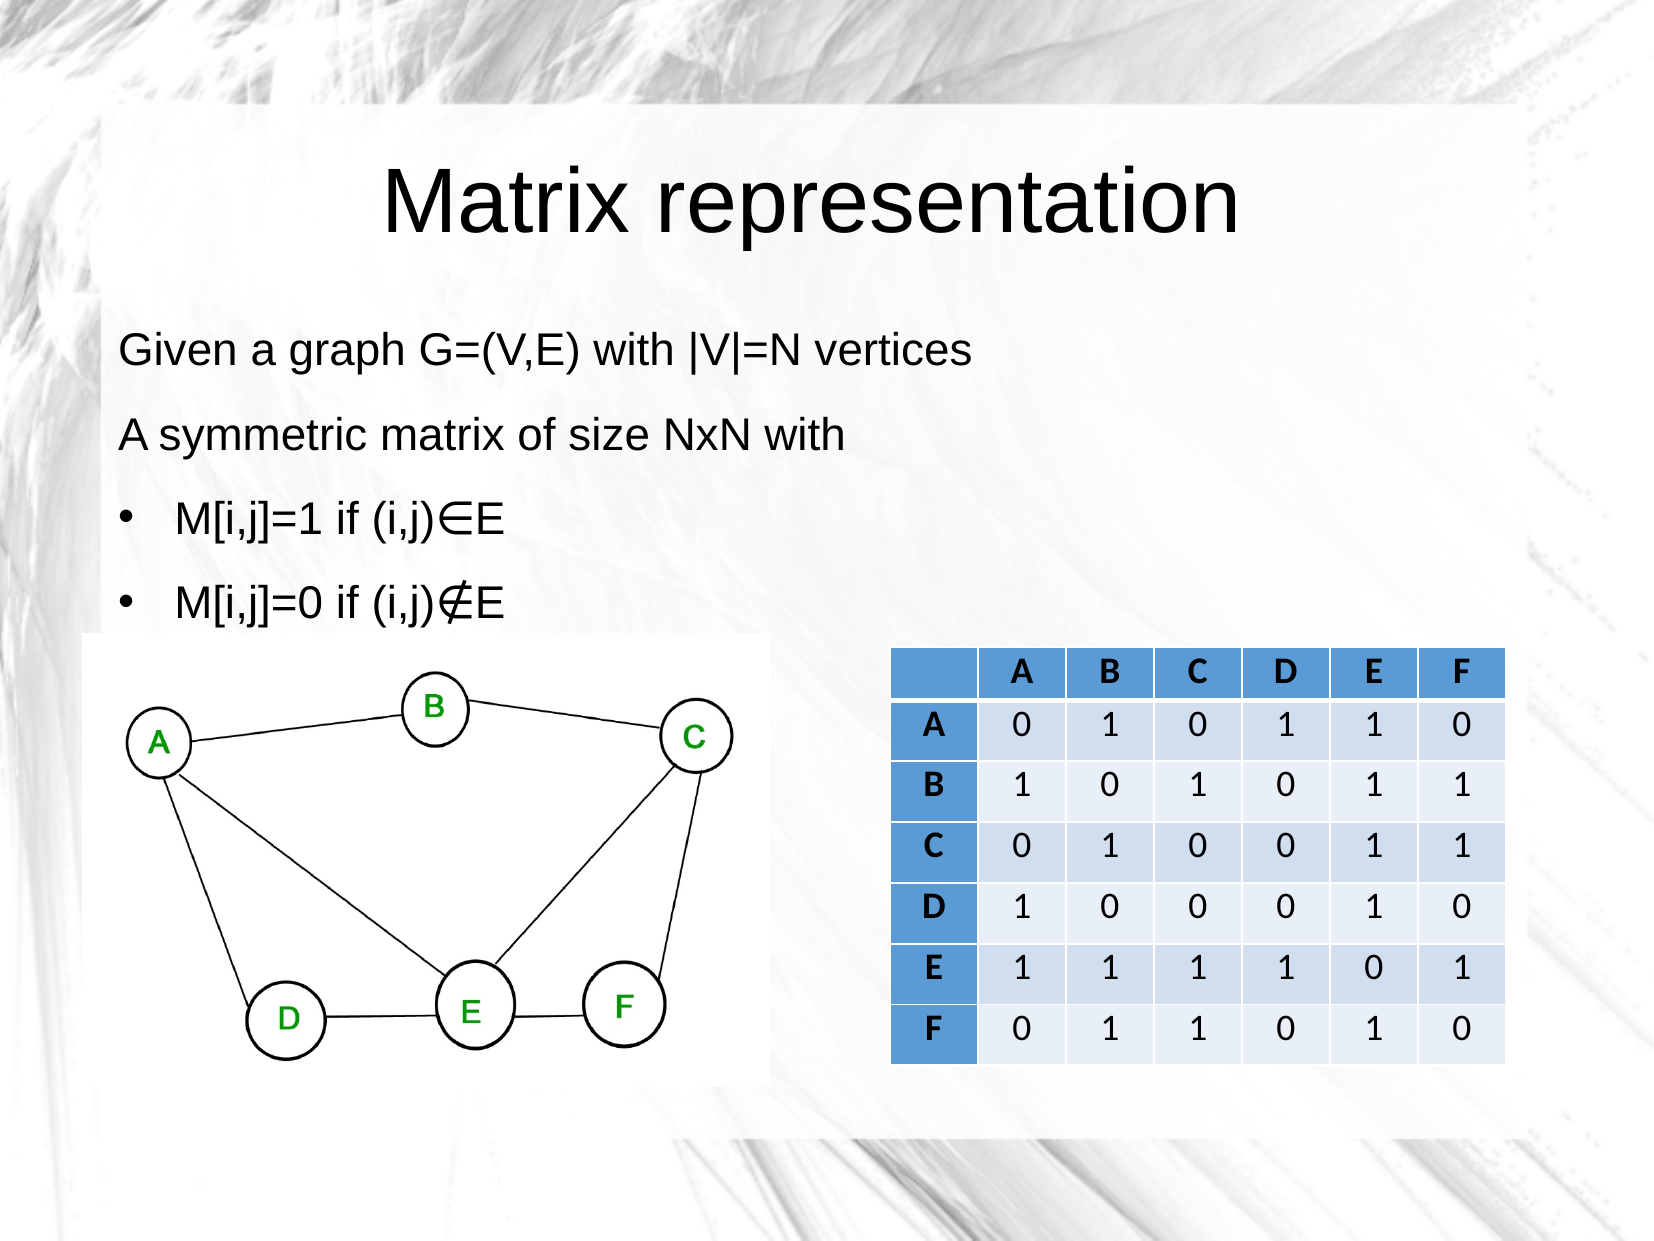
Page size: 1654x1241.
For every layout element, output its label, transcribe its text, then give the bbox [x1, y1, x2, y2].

table_cell 1 [1067, 945, 1153, 1004]
title Matrix representation [118, 112, 1506, 281]
table_cell 0 [979, 1005, 1065, 1064]
table_cell 0 [1419, 1005, 1505, 1064]
table_cell 1 [1155, 945, 1241, 1004]
table_cell 1 [1243, 703, 1329, 760]
table_cell B [891, 762, 977, 821]
table_cell 1 [1067, 703, 1153, 760]
table_cell 1 [1331, 1005, 1417, 1064]
table_cell 1 [1067, 823, 1153, 882]
table_header C [1155, 648, 1241, 698]
table_cell 1 [1331, 823, 1417, 882]
table_cell D [891, 884, 977, 943]
table_cell 1 [1331, 703, 1417, 760]
table_cell C [891, 823, 977, 882]
table_cell F [891, 1005, 977, 1064]
table_cell 0 [1243, 1005, 1329, 1064]
list Given a graph G=(V,E) with |V|=N vertices A symmetric matrix of size NxN with M[i,j]=1 if (i,j)∈E M[i,j]=0 if (i,j)∉E [118, 319, 1571, 1102]
picture [0, 0, 1654, 1241]
table_cell 1 [1243, 945, 1329, 1004]
table_cell 0 [1331, 945, 1417, 1004]
table_cell E [891, 945, 977, 1004]
table_header D [1243, 648, 1329, 698]
table_cell 0 [979, 703, 1065, 760]
table_cell 0 [1155, 884, 1241, 943]
table_cell 0 [1243, 762, 1329, 821]
table_cell 1 [1155, 762, 1241, 821]
table_header A [979, 648, 1065, 698]
table_cell 0 [1155, 823, 1241, 882]
table_cell 1 [979, 762, 1065, 821]
table_header [891, 648, 977, 698]
table_cell 0 [1155, 703, 1241, 760]
table_cell 1 [1419, 945, 1505, 1004]
table_cell 1 [1331, 884, 1417, 943]
table_header E [1331, 648, 1417, 698]
table_header F [1419, 648, 1505, 698]
table_cell A [891, 703, 977, 760]
table_cell 1 [979, 945, 1065, 1004]
table_cell 1 [1155, 1005, 1241, 1064]
table_cell 1 [1331, 762, 1417, 821]
table_cell 1 [1067, 1005, 1153, 1064]
table_cell 0 [1067, 884, 1153, 943]
table_cell 0 [1243, 823, 1329, 882]
table_cell 1 [1419, 823, 1505, 882]
table_cell 0 [1243, 884, 1329, 943]
table_header B [1067, 648, 1153, 698]
table_cell 0 [979, 823, 1065, 882]
table_cell 0 [1419, 703, 1505, 760]
table_cell 1 [1419, 762, 1505, 821]
table_cell 0 [1419, 884, 1505, 943]
table_cell 1 [979, 884, 1065, 943]
table_cell 0 [1067, 762, 1153, 821]
